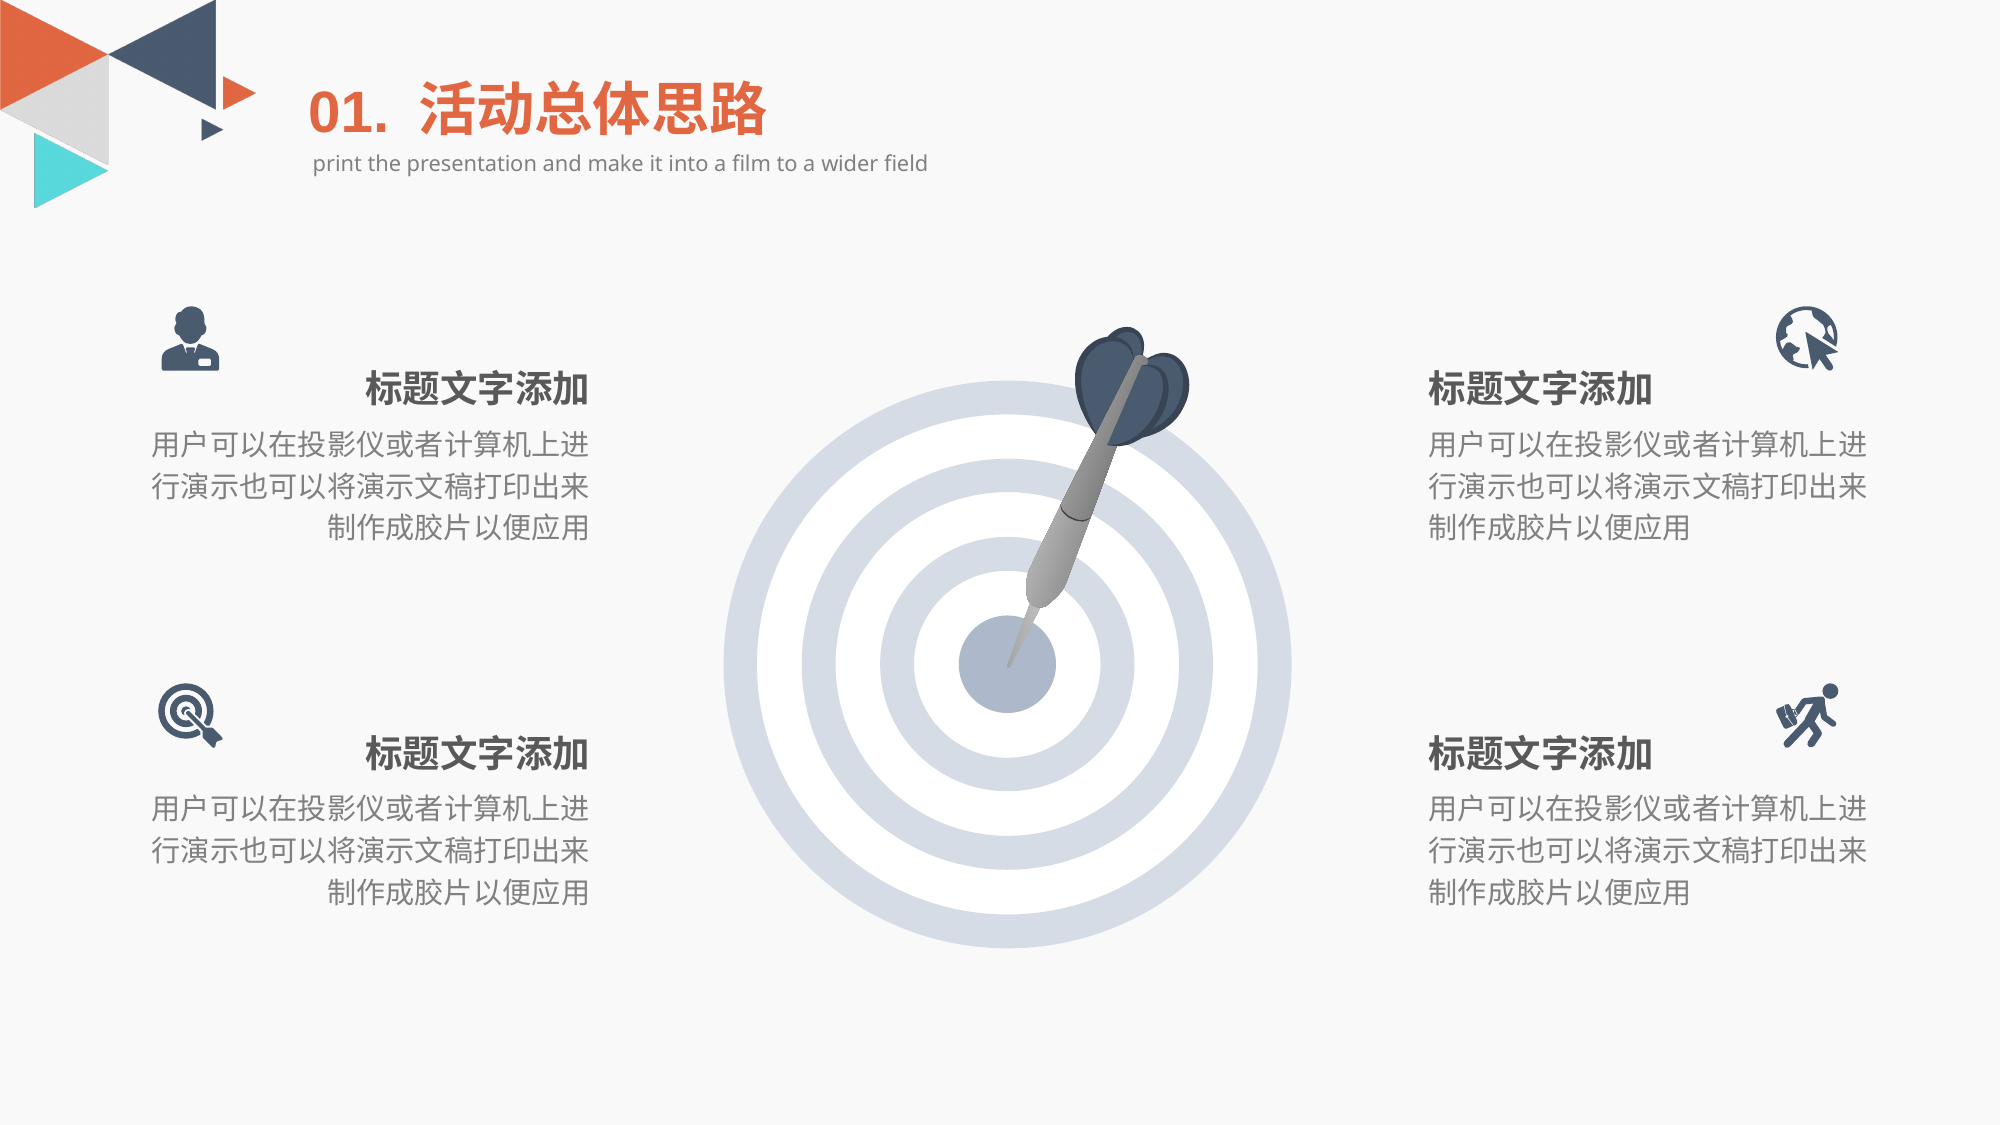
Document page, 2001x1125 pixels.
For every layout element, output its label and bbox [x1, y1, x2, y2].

text_box [723, 307, 1292, 949]
text_box [133, 713, 606, 919]
text_box [1775, 682, 1840, 713]
text_box [166, 305, 215, 349]
text_box [133, 349, 606, 555]
text_box [157, 682, 215, 713]
text_box [1413, 713, 1886, 919]
text_box [1413, 349, 1886, 555]
text_box [1774, 305, 1839, 349]
text_box [292, 64, 1022, 182]
picture [1, 0, 256, 232]
